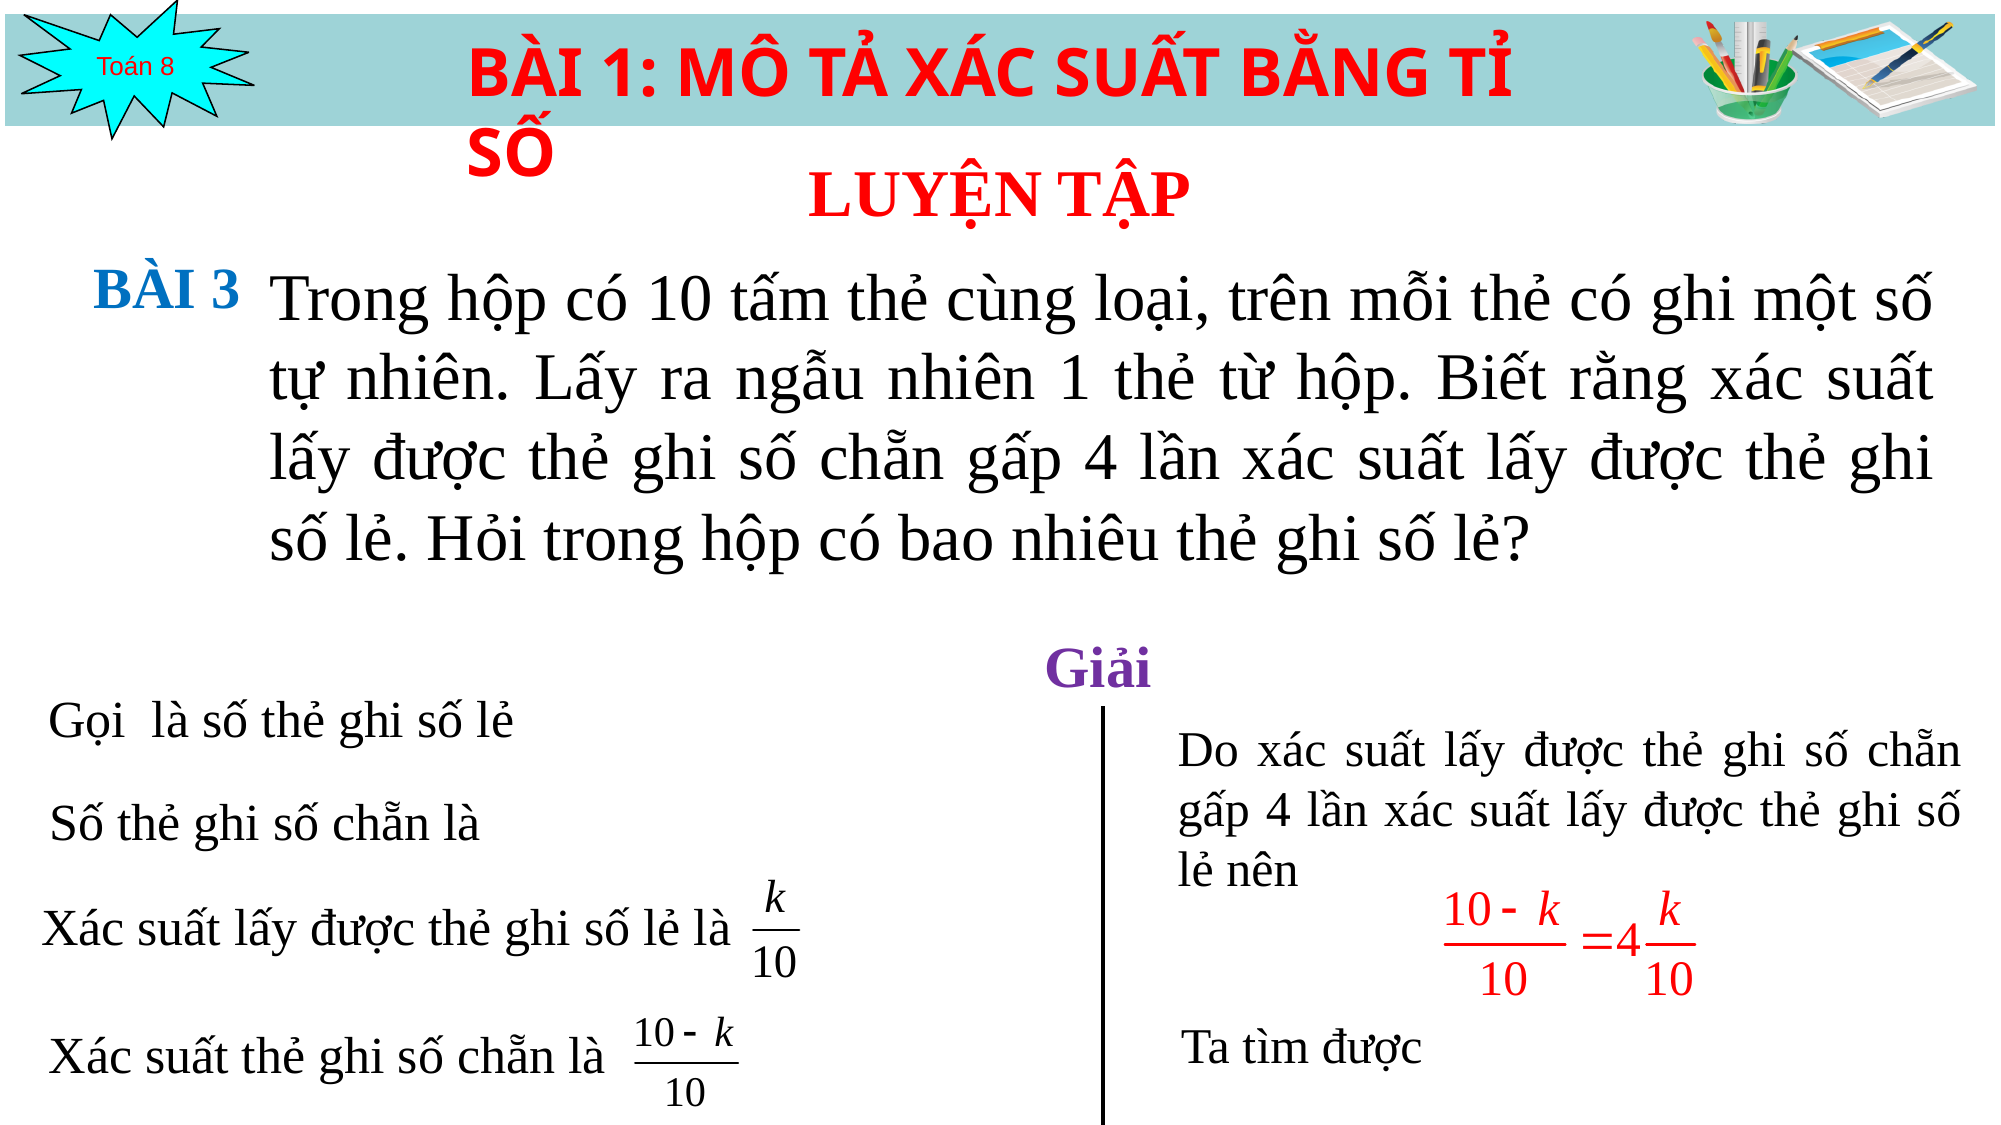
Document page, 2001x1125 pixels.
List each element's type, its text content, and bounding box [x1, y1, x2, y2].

text_box Xác suất thẻ ghi số chẵn là [34, 1013, 628, 1091]
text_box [0, 0, 2000, 139]
text_box Xác suất lấy được thẻ ghi số lẻ là [26, 885, 746, 963]
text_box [746, 867, 807, 988]
title LUYỆN TẬP [458, 144, 1542, 246]
text_box BÀI 3 [24, 239, 310, 341]
text_box Do xác suất lấy được thẻ ghi số chẵn gấp 4 lần xác suất lấy được thẻ ghi số lẻ nên [1163, 709, 1977, 905]
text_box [1437, 878, 1704, 1007]
text_box Trong hộp có 10 tấm thẻ cùng loại, trên mỗi thẻ có ghi một số tự nhiên. Lấy ra ngẫu nhiên 1 thẻ từ hộp. Biết rằng xác suất lấy được thẻ ghi số chẵn gấp 4 lần xác suất lấy được thẻ ghi số lẻ. Hỏi trong hộp có bao nhiêu thẻ ghi số lẻ? [254, 246, 1952, 581]
text_box BÀI 1: MÔ TẢ XÁC SUẤT BẰNG TỈ SỐ [452, 139, 1548, 198]
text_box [628, 1006, 747, 1116]
text_box Giải [1029, 621, 1177, 707]
